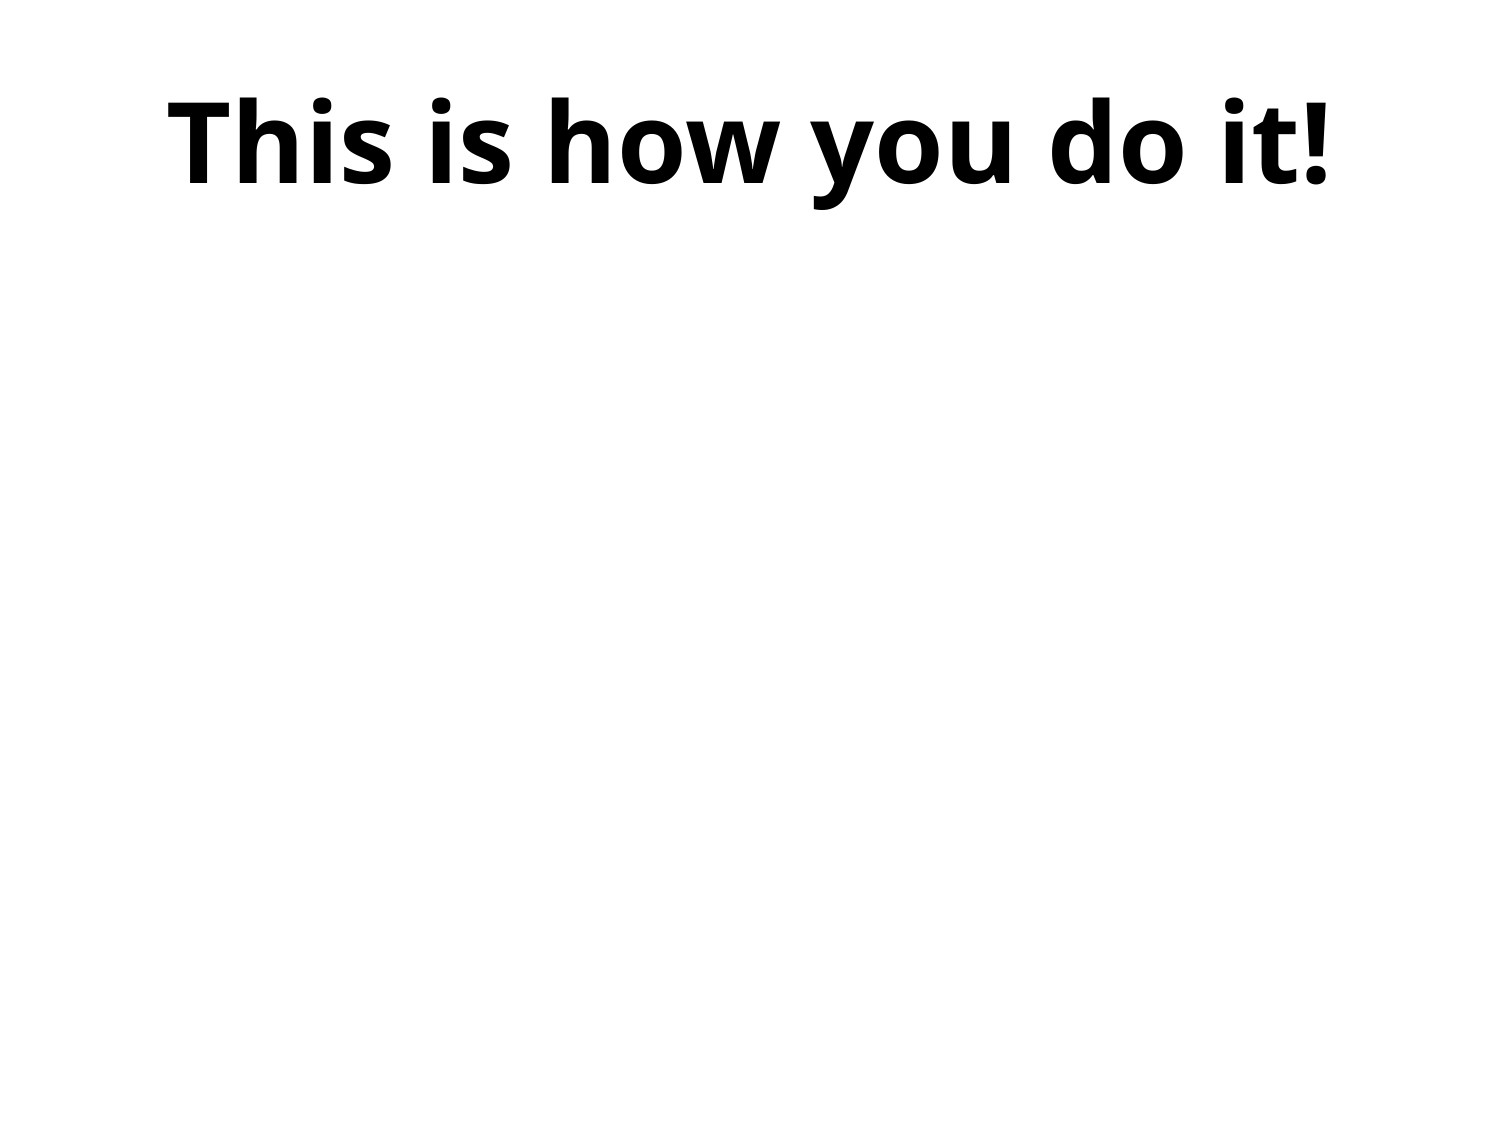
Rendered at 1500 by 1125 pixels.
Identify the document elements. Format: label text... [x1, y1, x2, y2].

title This is how you do it! [75, 45, 1425, 233]
